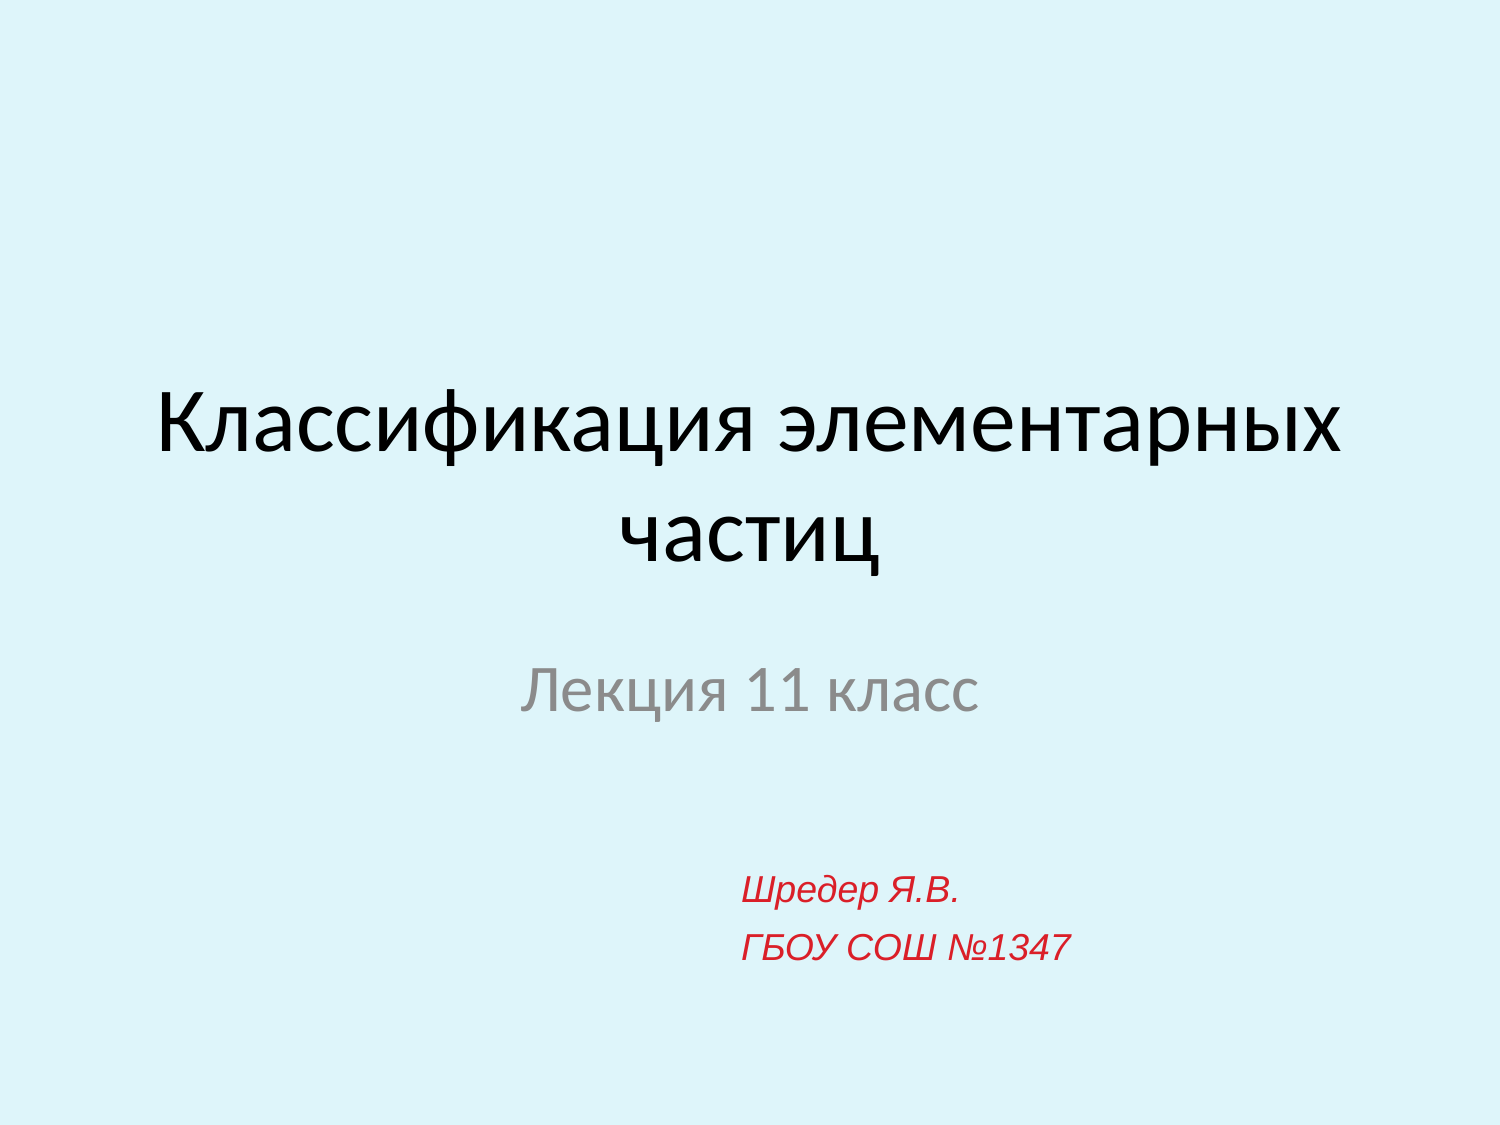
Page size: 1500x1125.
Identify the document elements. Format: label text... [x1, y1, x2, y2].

subtitle Лекция 11 класс [224, 637, 1276, 926]
title Классификация элементарных частиц [112, 349, 1388, 591]
text_box Шредер Я.В. ГБОУ СОШ №1347 [726, 857, 1353, 976]
